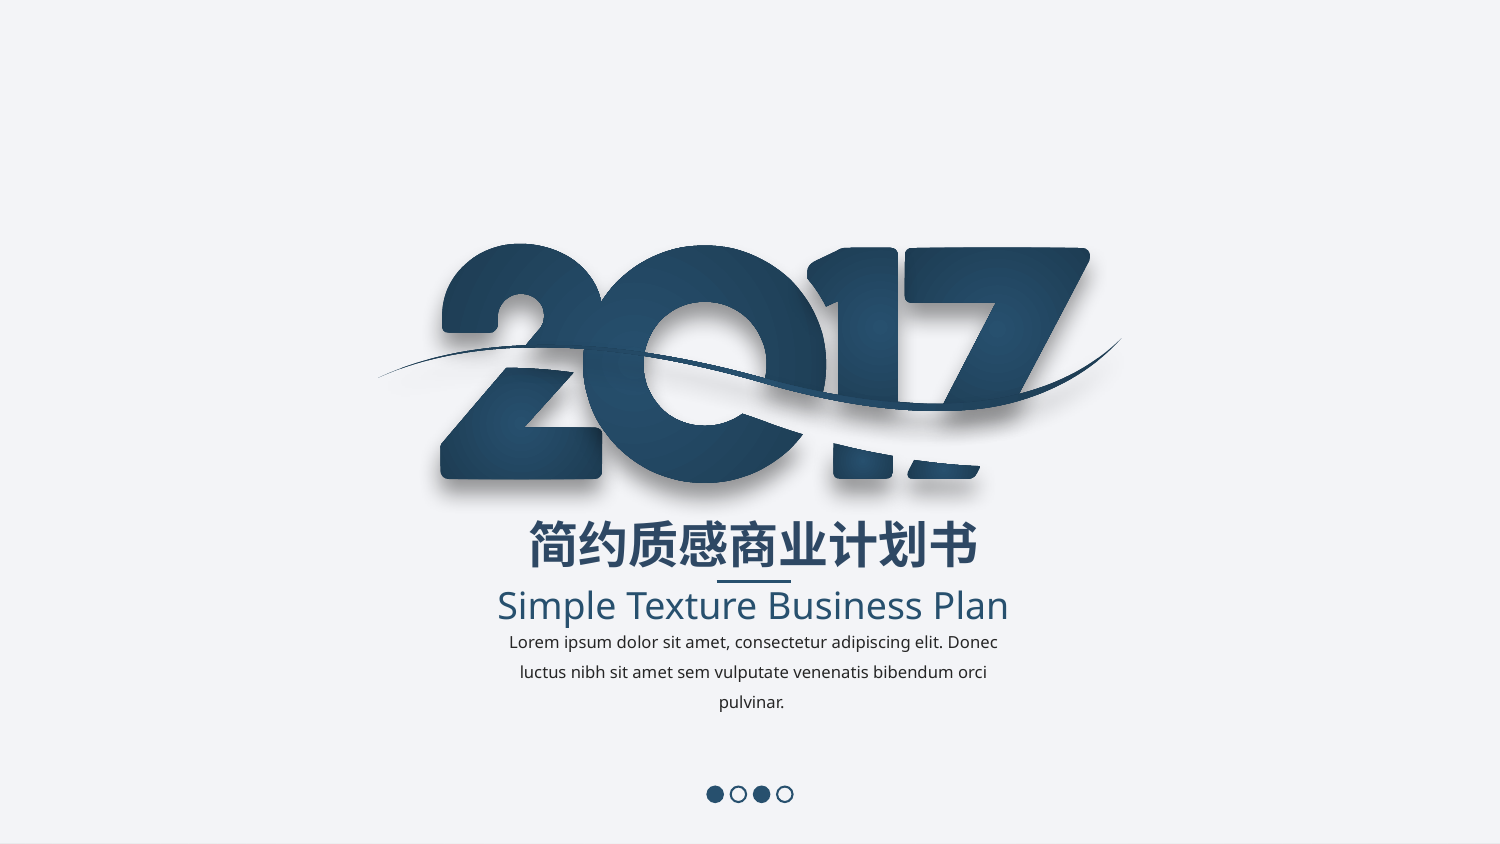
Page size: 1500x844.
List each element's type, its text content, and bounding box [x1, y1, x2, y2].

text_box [378, 243, 1122, 483]
text_box 简约质感商业计划书 [506, 505, 1002, 574]
text_box Lorem ipsum dolor sit amet, consectetur adipiscing elit. Donec luctus nibh sit amet sem vulputate venenatis bibendum orci pulvinar. [473, 614, 1035, 720]
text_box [707, 786, 793, 803]
text_box Simple Texture Business Plan [482, 574, 1025, 614]
